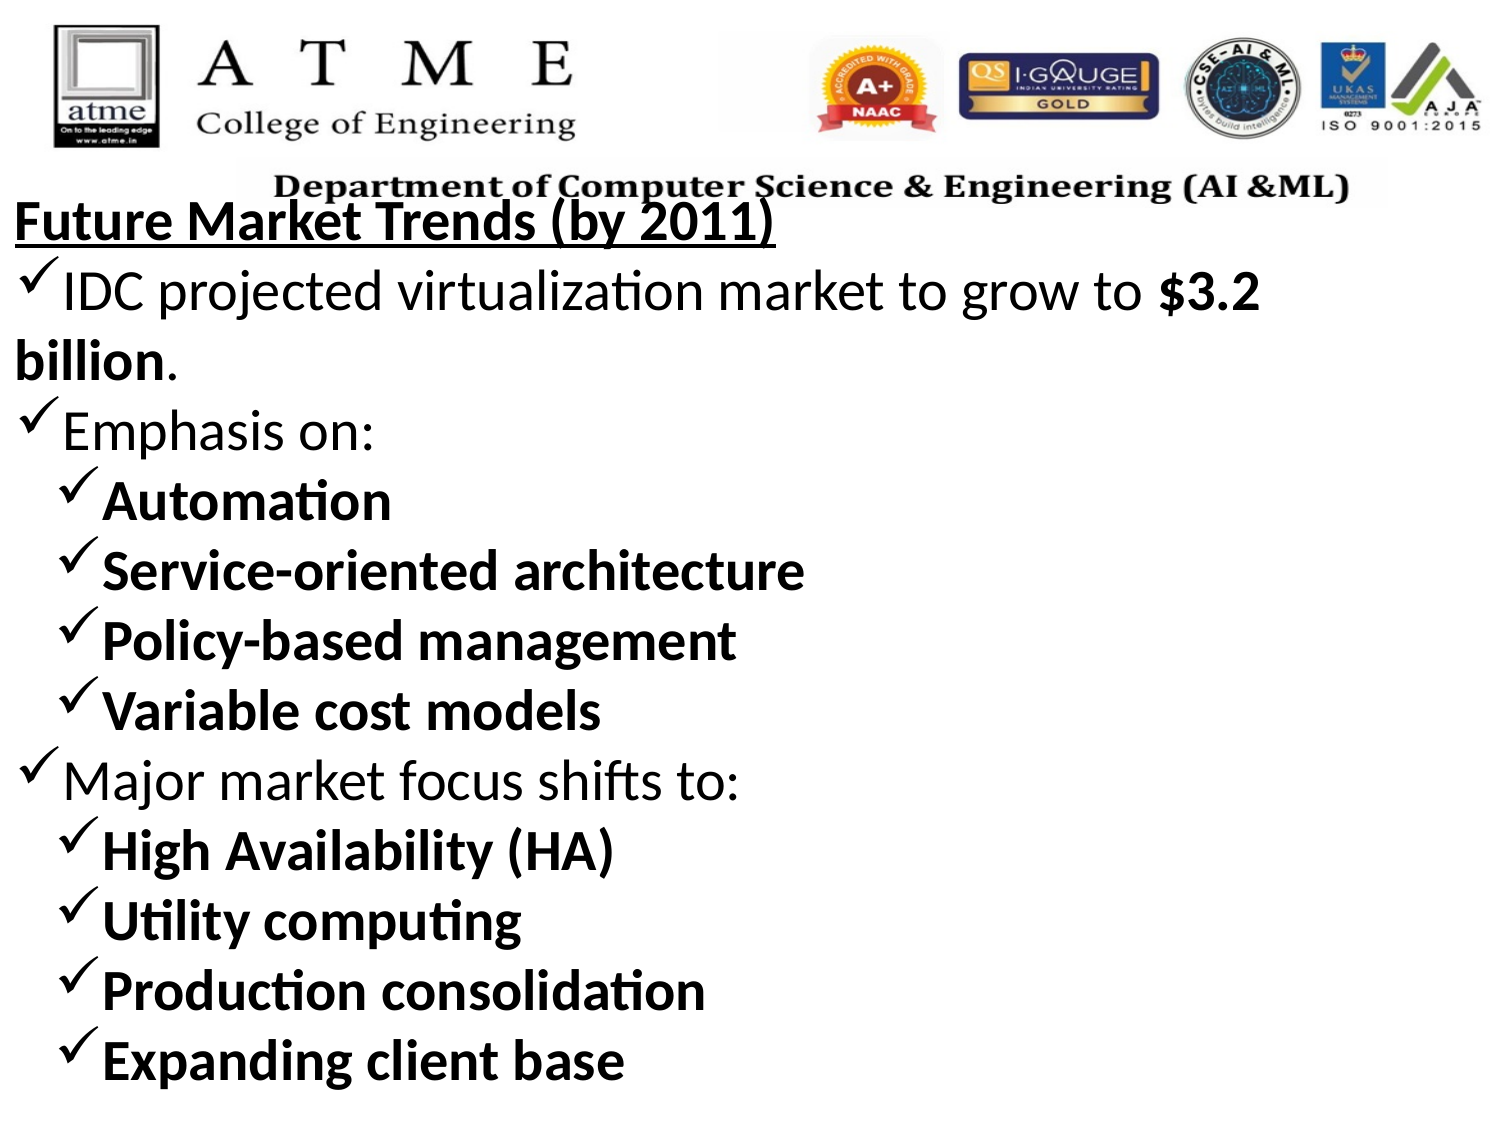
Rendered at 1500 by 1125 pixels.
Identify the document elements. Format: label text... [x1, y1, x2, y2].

text_box Future Market Trends (by 2011) IDC projected virtualization market to grow to $3.2 billion. Emphasis on: Automation Service-oriented architecture Policy-based management Variable cost models Major market focus shifts to: High Availability (HA) Utility computing Production consolidation Expanding client base [0, 174, 1450, 1100]
picture [24, 0, 1500, 226]
